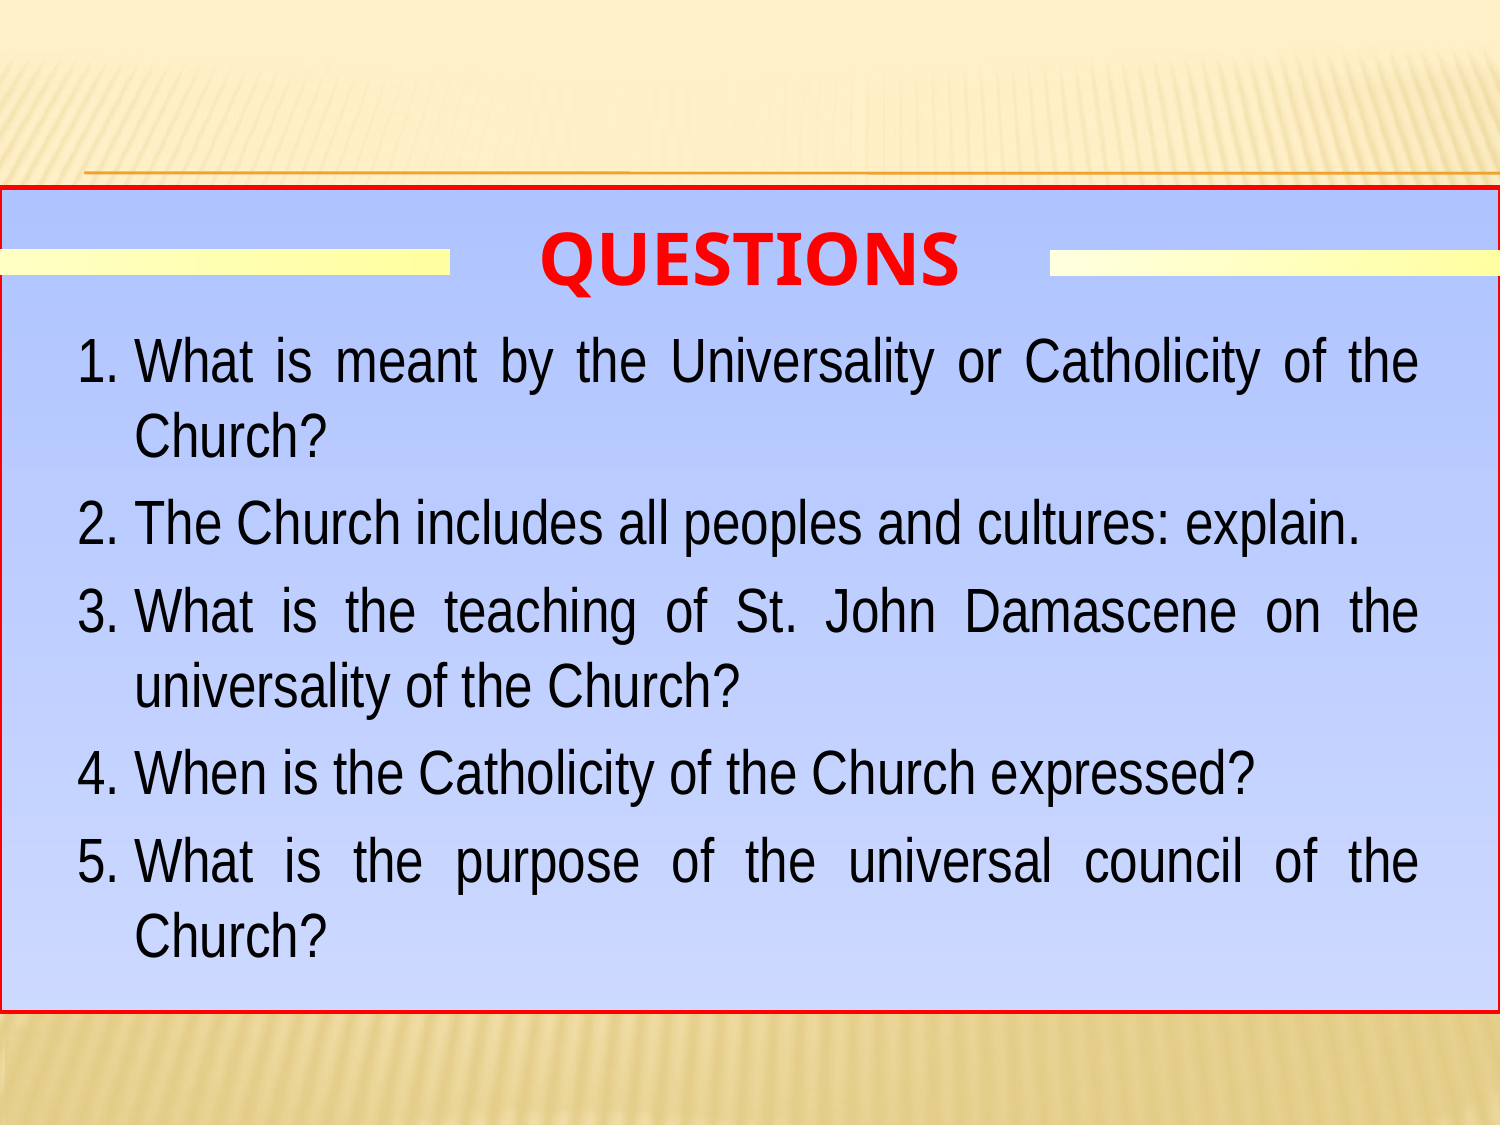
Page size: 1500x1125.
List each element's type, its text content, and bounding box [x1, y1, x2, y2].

title Questions [0, 187, 1500, 325]
text_box [0, 325, 1500, 1014]
text_box [1048, 248, 1500, 277]
text_box [0, 248, 452, 277]
list 1. What is meant by the Universality or Catholicity of the Church? 2. The Church includes all peoples and cultures: explain. 3. What is the teaching of St. John Damascene on the universality of the Church? 4. When is the Catholicity of the Church expressed? 5. What is the purpose of the universal council of the Church? [62, 312, 1438, 675]
